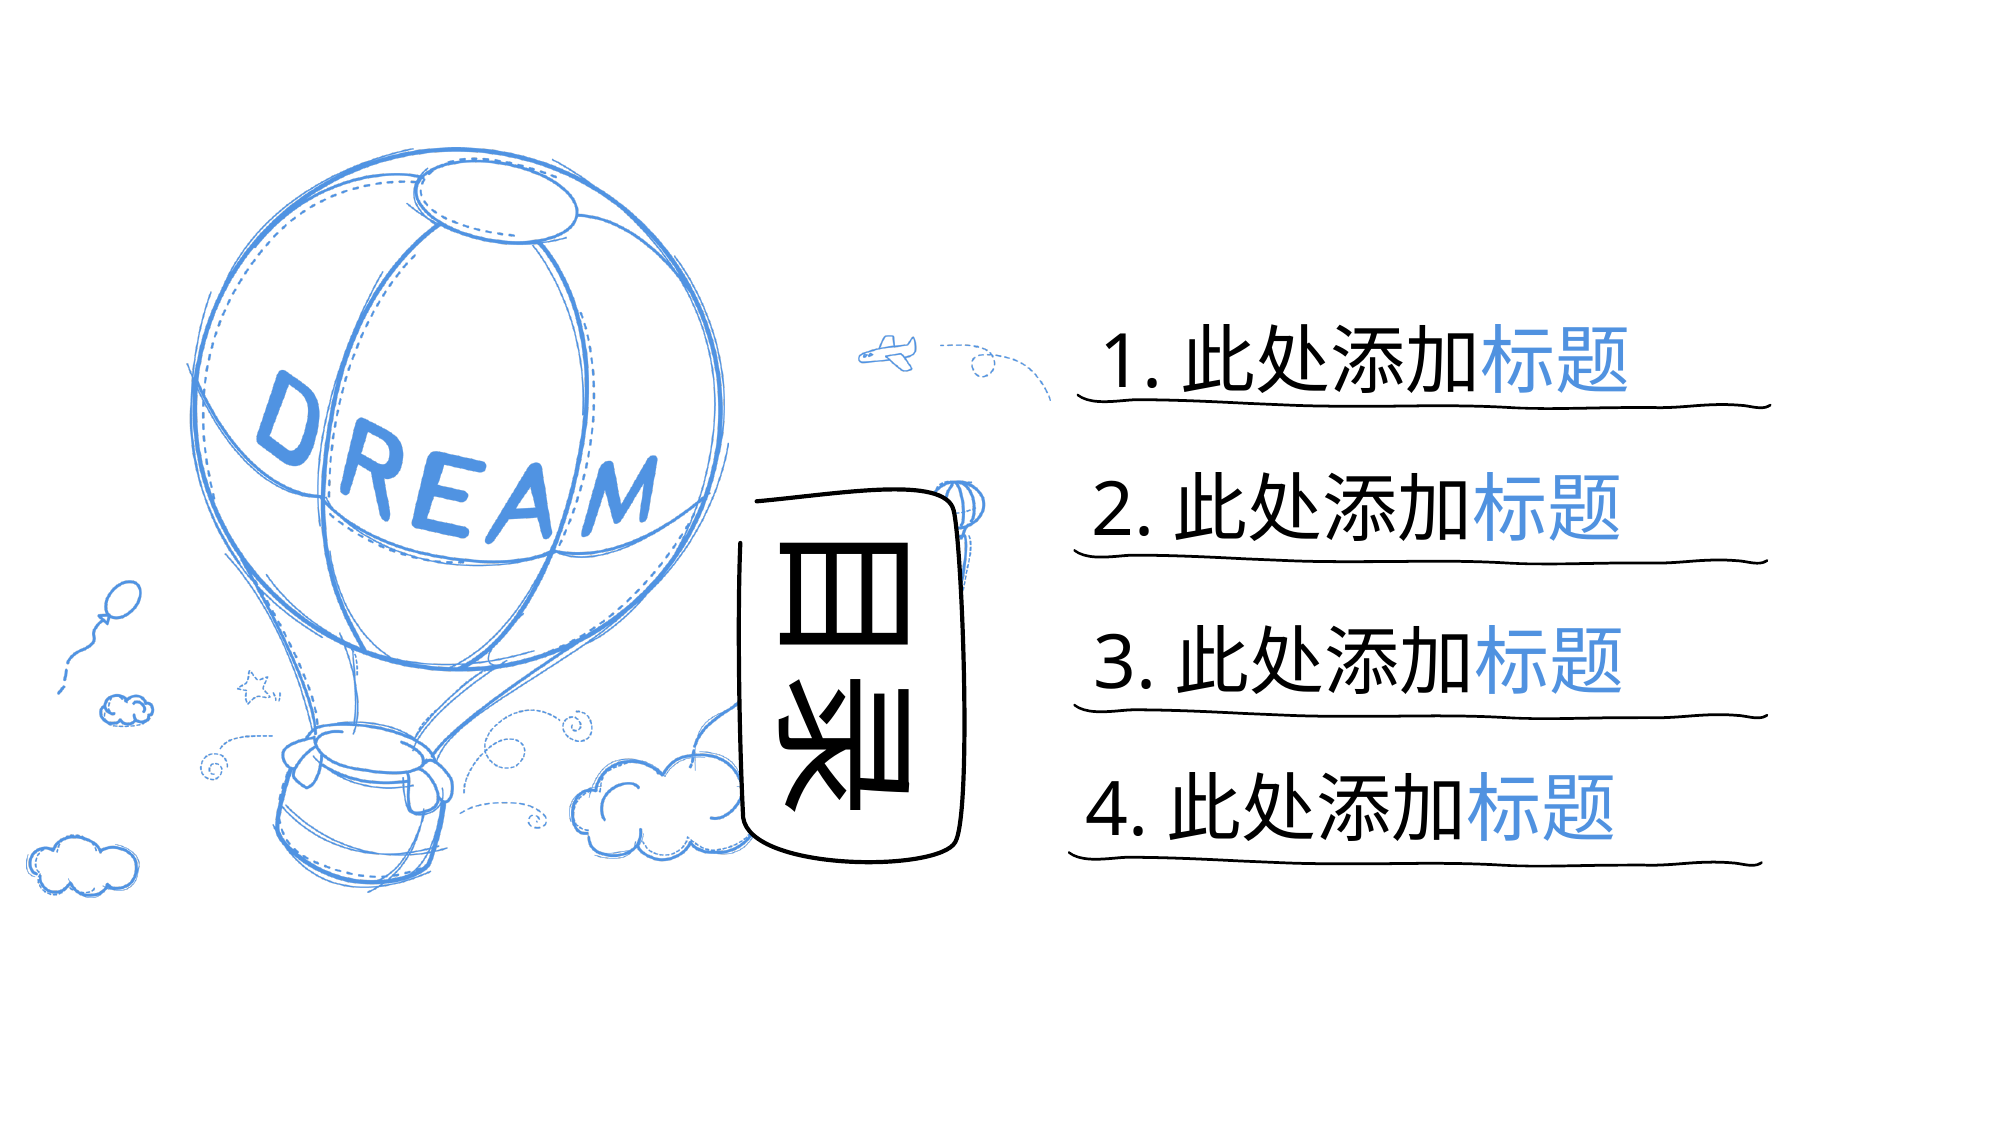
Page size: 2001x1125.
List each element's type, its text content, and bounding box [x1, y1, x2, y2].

text_box 4.此处添加标题 [1071, 753, 1746, 859]
text_box 3.此处添加标题 [1079, 606, 1752, 711]
text_box 1.此处添加标题 [1084, 401, 1758, 411]
text_box 1.此处添加标题 [1084, 305, 1758, 407]
text_box [1073, 549, 1769, 566]
picture [26, 147, 1051, 898]
text_box [1068, 851, 1763, 868]
text_box 2.此处添加标题 [1076, 452, 1751, 558]
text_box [736, 489, 965, 863]
text_box [1076, 393, 1772, 410]
text_box [1073, 703, 1769, 720]
